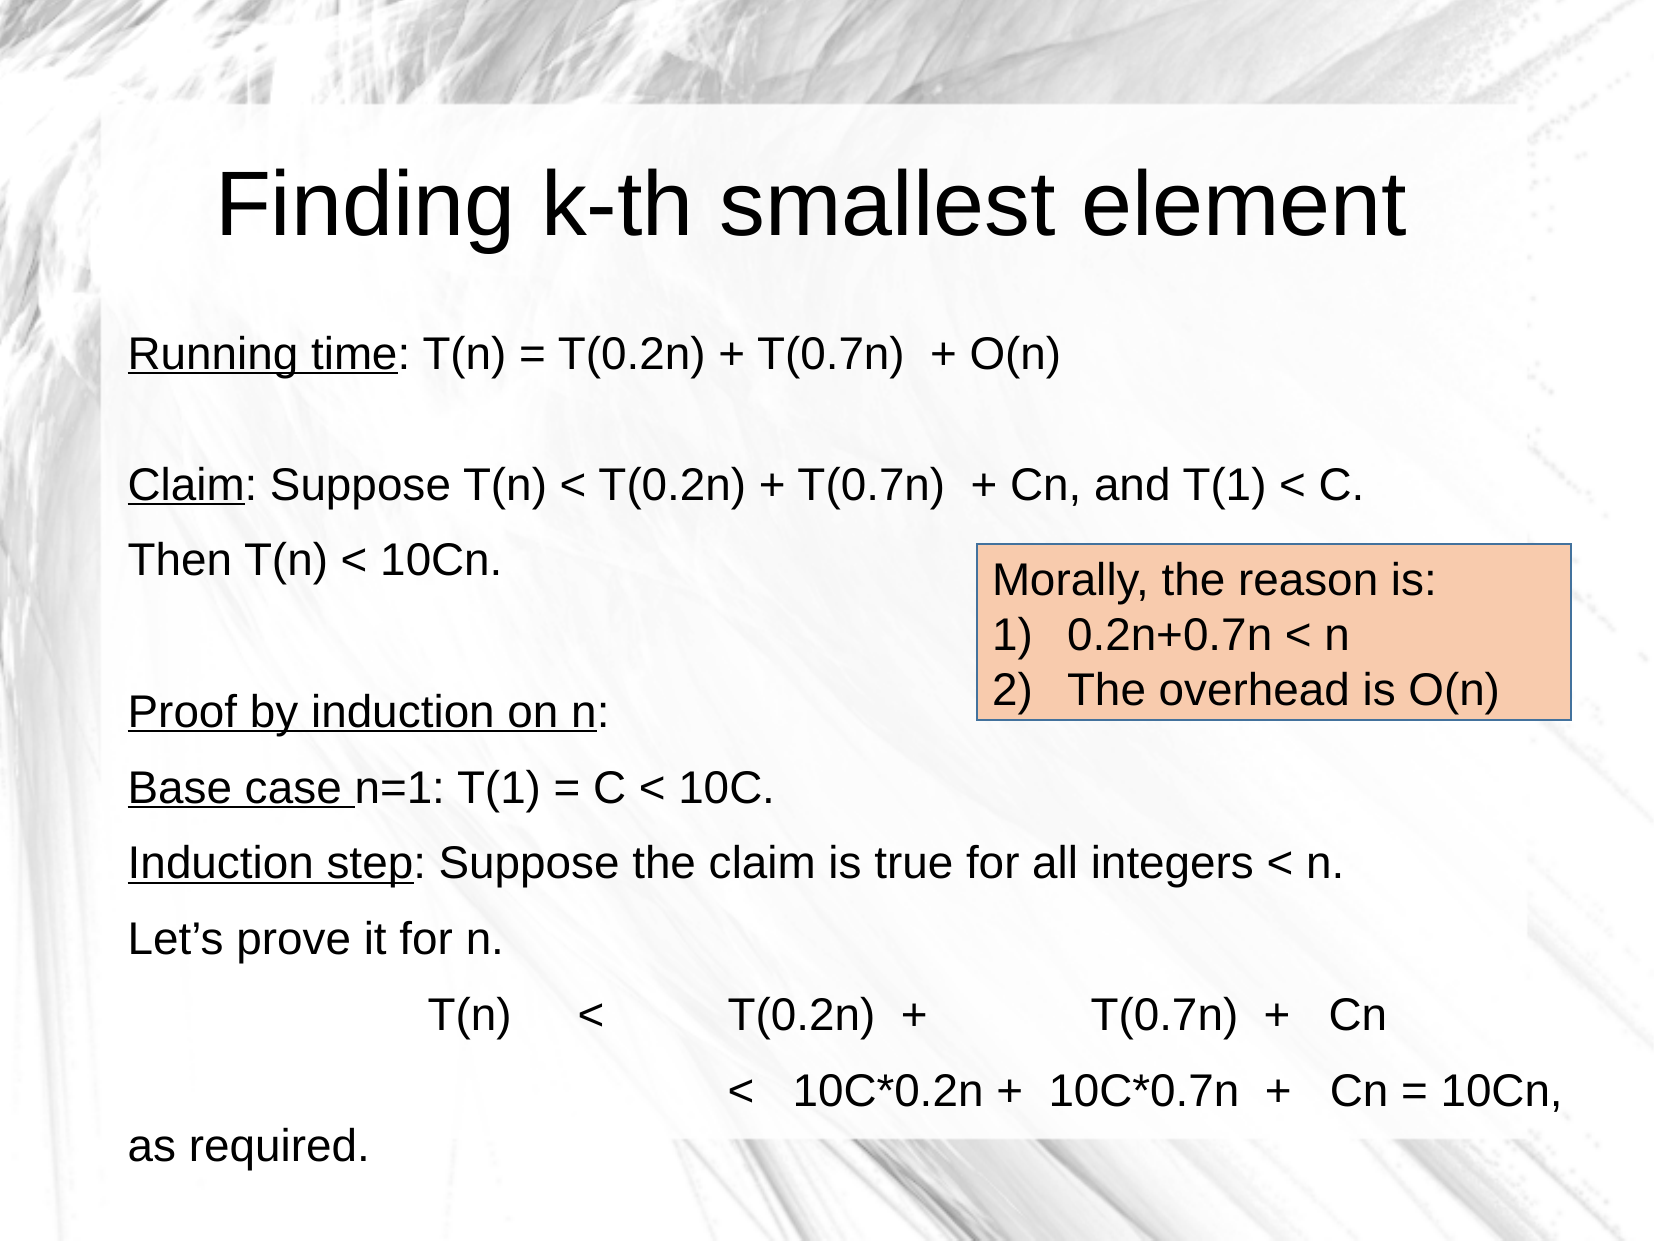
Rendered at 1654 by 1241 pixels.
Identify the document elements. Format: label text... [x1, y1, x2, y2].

text_box Morally, the reason is: 0.2n+0.7n < n The overhead is O(n) [976, 543, 1571, 721]
list Running time: T(n) = T(0.2n) + T(0.7n) + O(n) Claim: Suppose T(n) < T(0.2n) + T(0.7n) + Cn, and T(1) < C. Then T(n) < 10Cn. Proof by induction on n: Base case n=1: T(1) = C < 10C. Induction step: Suppose the claim is true for all integers < n. Let’s prove it for n. T(n) < T(0.2n) + T(0.7n) + Cn < 10C*0.2n + 10C*0.7n + Cn = 10Cn, as required. [118, 319, 1571, 1109]
title Finding k-th smallest element [118, 93, 1506, 299]
picture [0, 0, 1654, 1241]
